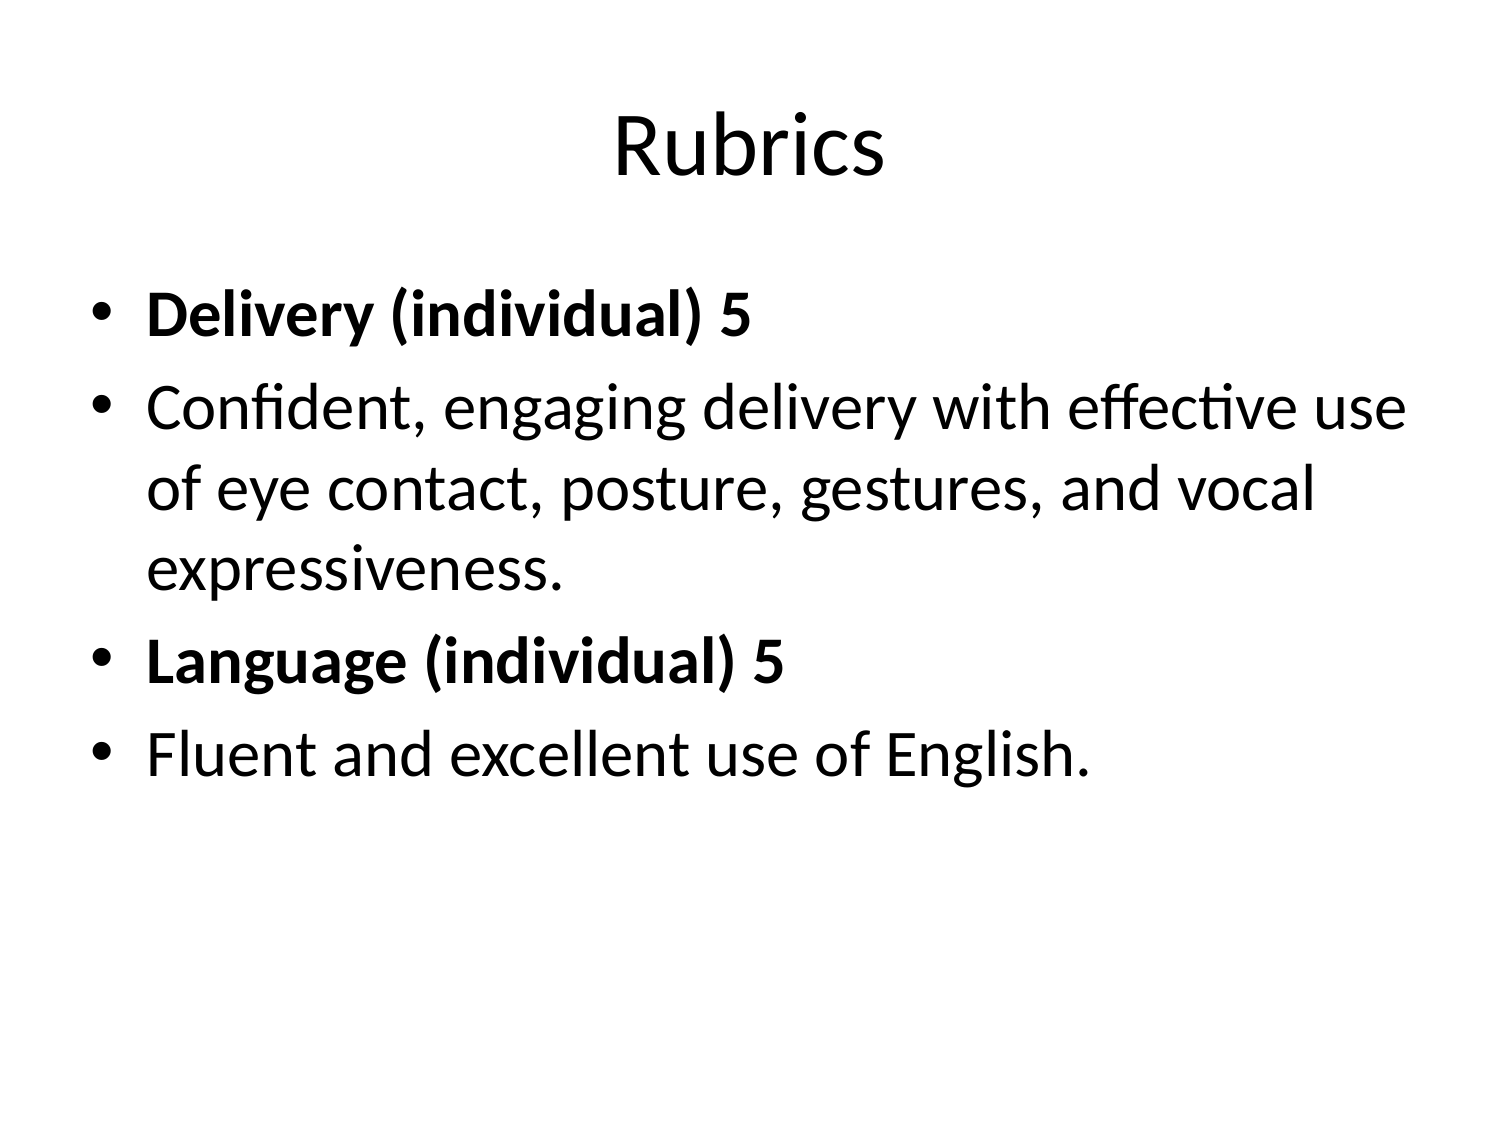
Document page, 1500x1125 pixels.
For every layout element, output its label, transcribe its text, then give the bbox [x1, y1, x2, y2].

list Delivery (individual) 5 Confident, engaging delivery with effective use of eye contact, posture, gestures, and vocal expressiveness. Language (individual) 5 Fluent and excellent use of English. [75, 262, 1425, 1005]
title Rubrics [75, 45, 1425, 233]
